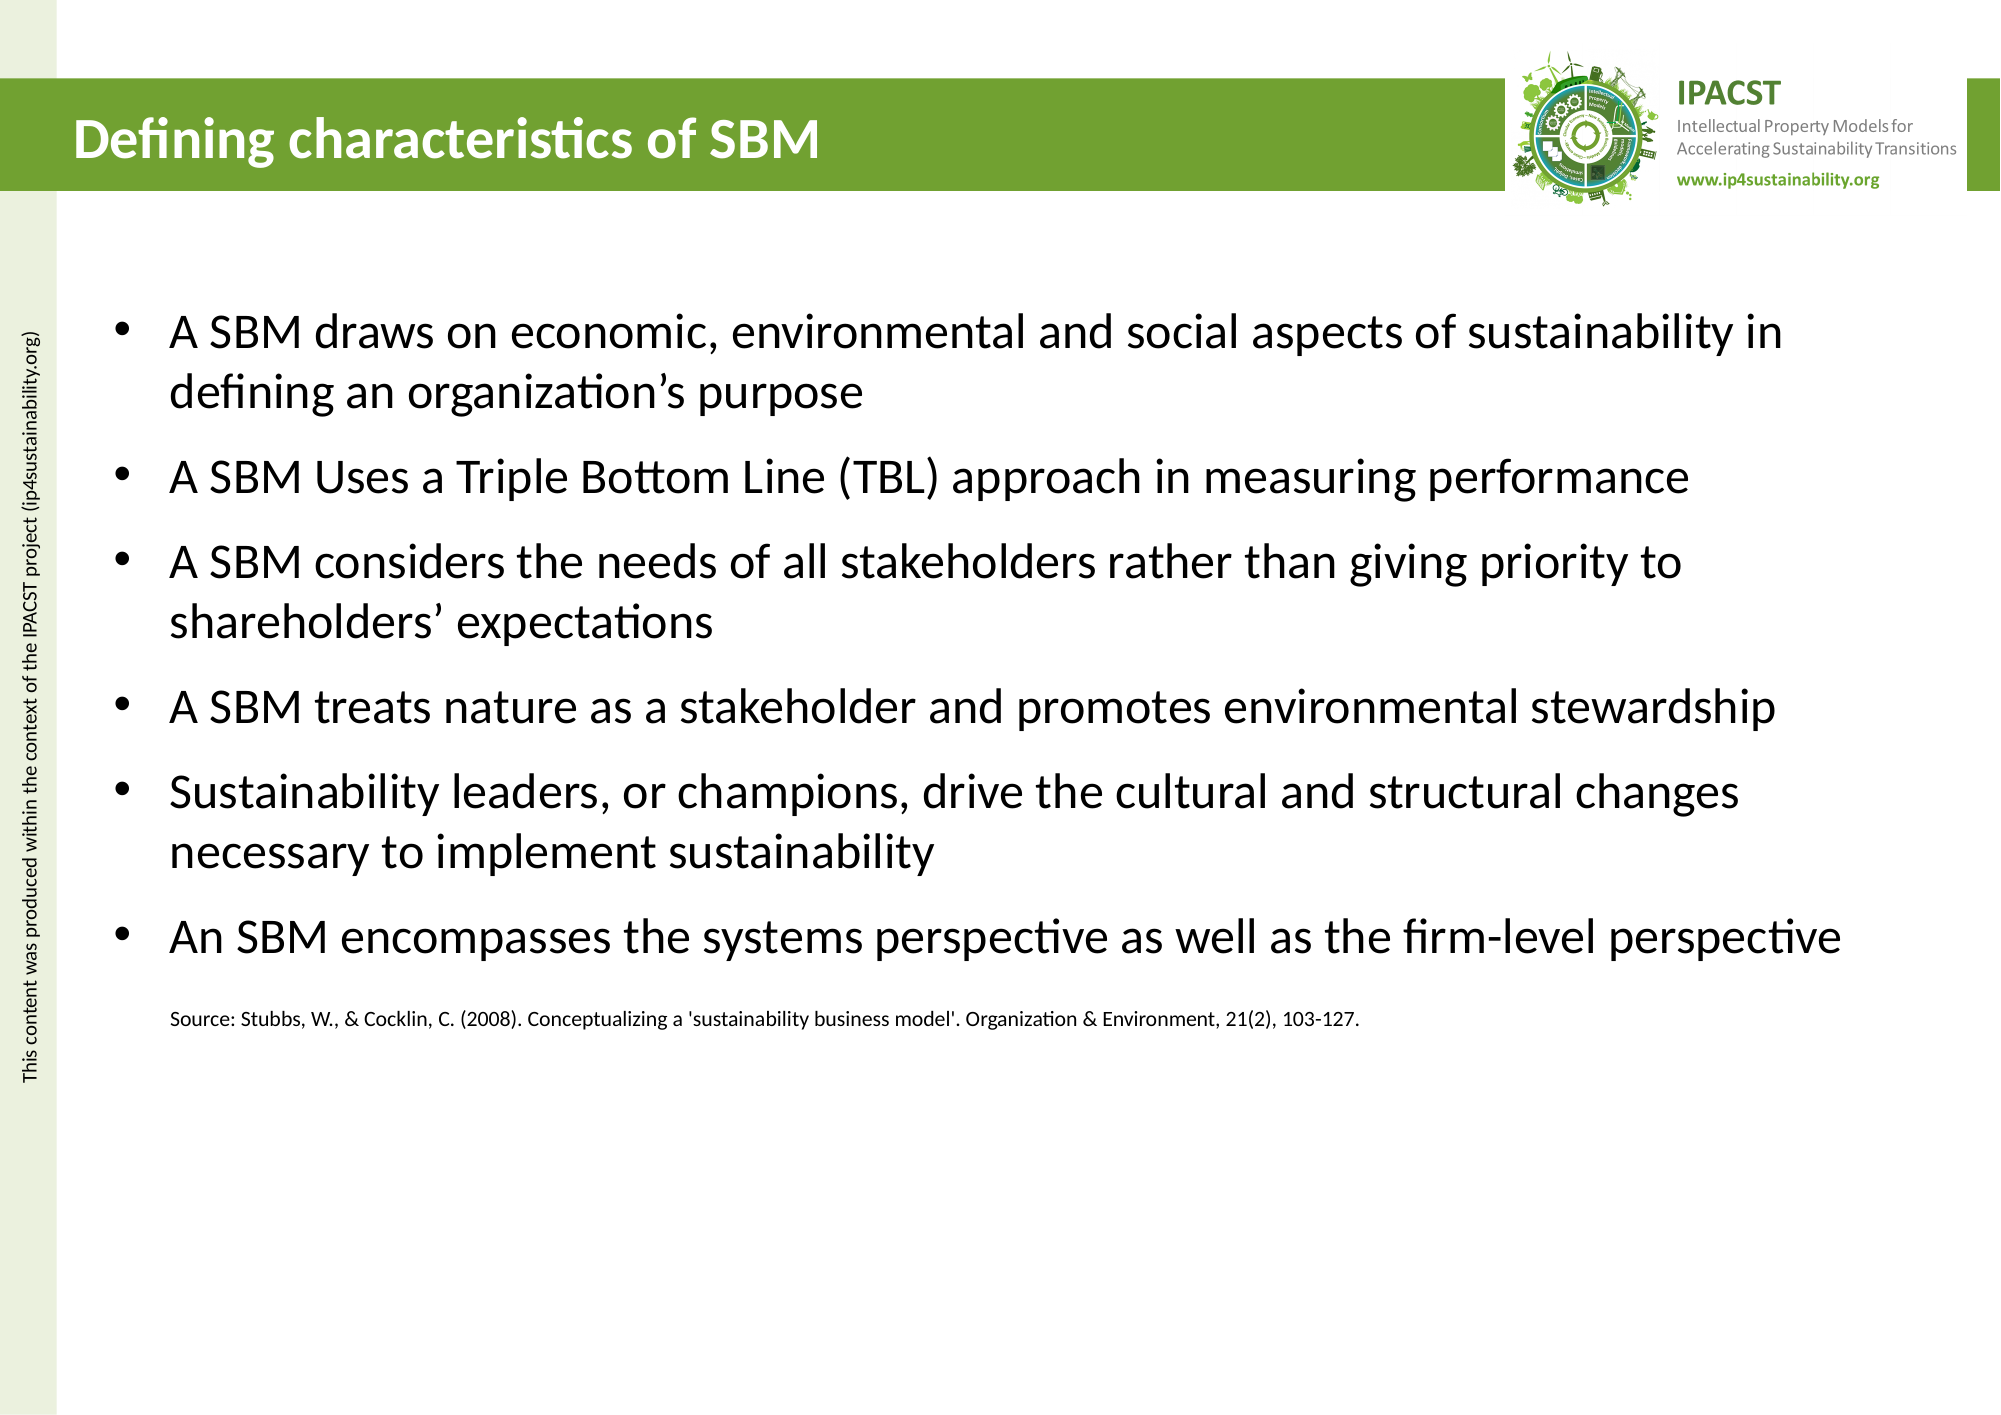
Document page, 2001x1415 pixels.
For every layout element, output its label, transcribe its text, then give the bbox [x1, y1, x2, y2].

text_box A SBM draws on economic, environmental and social aspects of sustainability in defining an organization’s purpose A SBM Uses a Triple Bottom Line (TBL) approach in measuring performance A SBM considers the needs of all stakeholders rather than giving priority to shareholders’ expectations A SBM treats nature as a stakeholder and promotes environmental stewardship Sustainability leaders, or champions, drive the cultural and structural changes necessary to implement sustainability An SBM encompasses the systems perspective as well as the firm-level perspective [98, 290, 1878, 971]
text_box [0, 43, 2000, 216]
text_box Source: Stubbs, W., & Cocklin, C. (2008). Conceptualizing a 'sustainability business model'. Organization & Environment, 21(2), 103-127. [155, 997, 1418, 1039]
